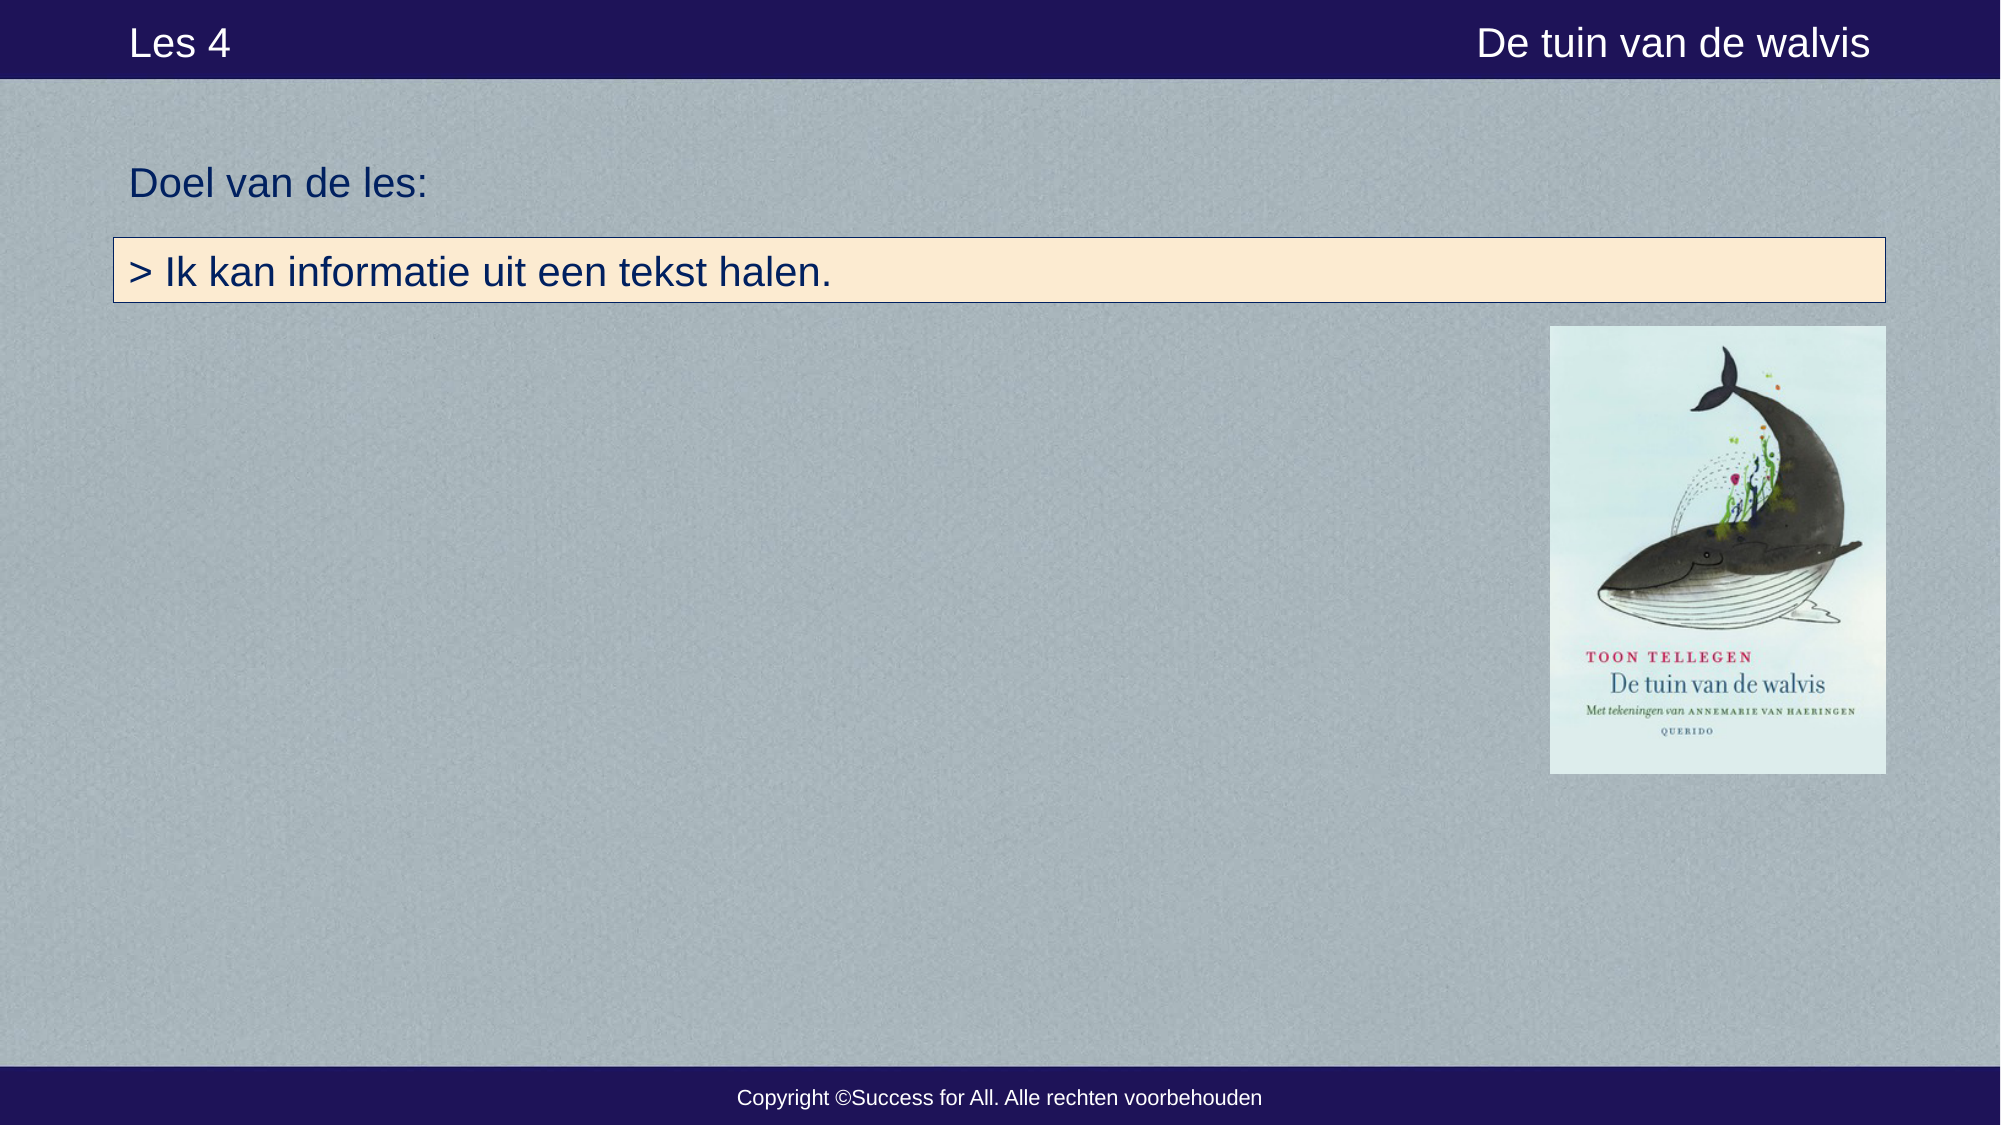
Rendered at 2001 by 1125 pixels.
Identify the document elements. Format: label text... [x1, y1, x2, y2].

picture [0, 0, 2001, 1125]
text_box > Ik kan informatie uit een tekst halen. [113, 237, 1886, 303]
text_box Les 4 [114, 8, 354, 73]
text_box De tuin van de walvis [999, 8, 1886, 73]
text_box Copyright ©Success for All. Alle rechten voorbehouden [0, 1076, 2000, 1125]
text_box Doel van de les: [113, 148, 1635, 214]
